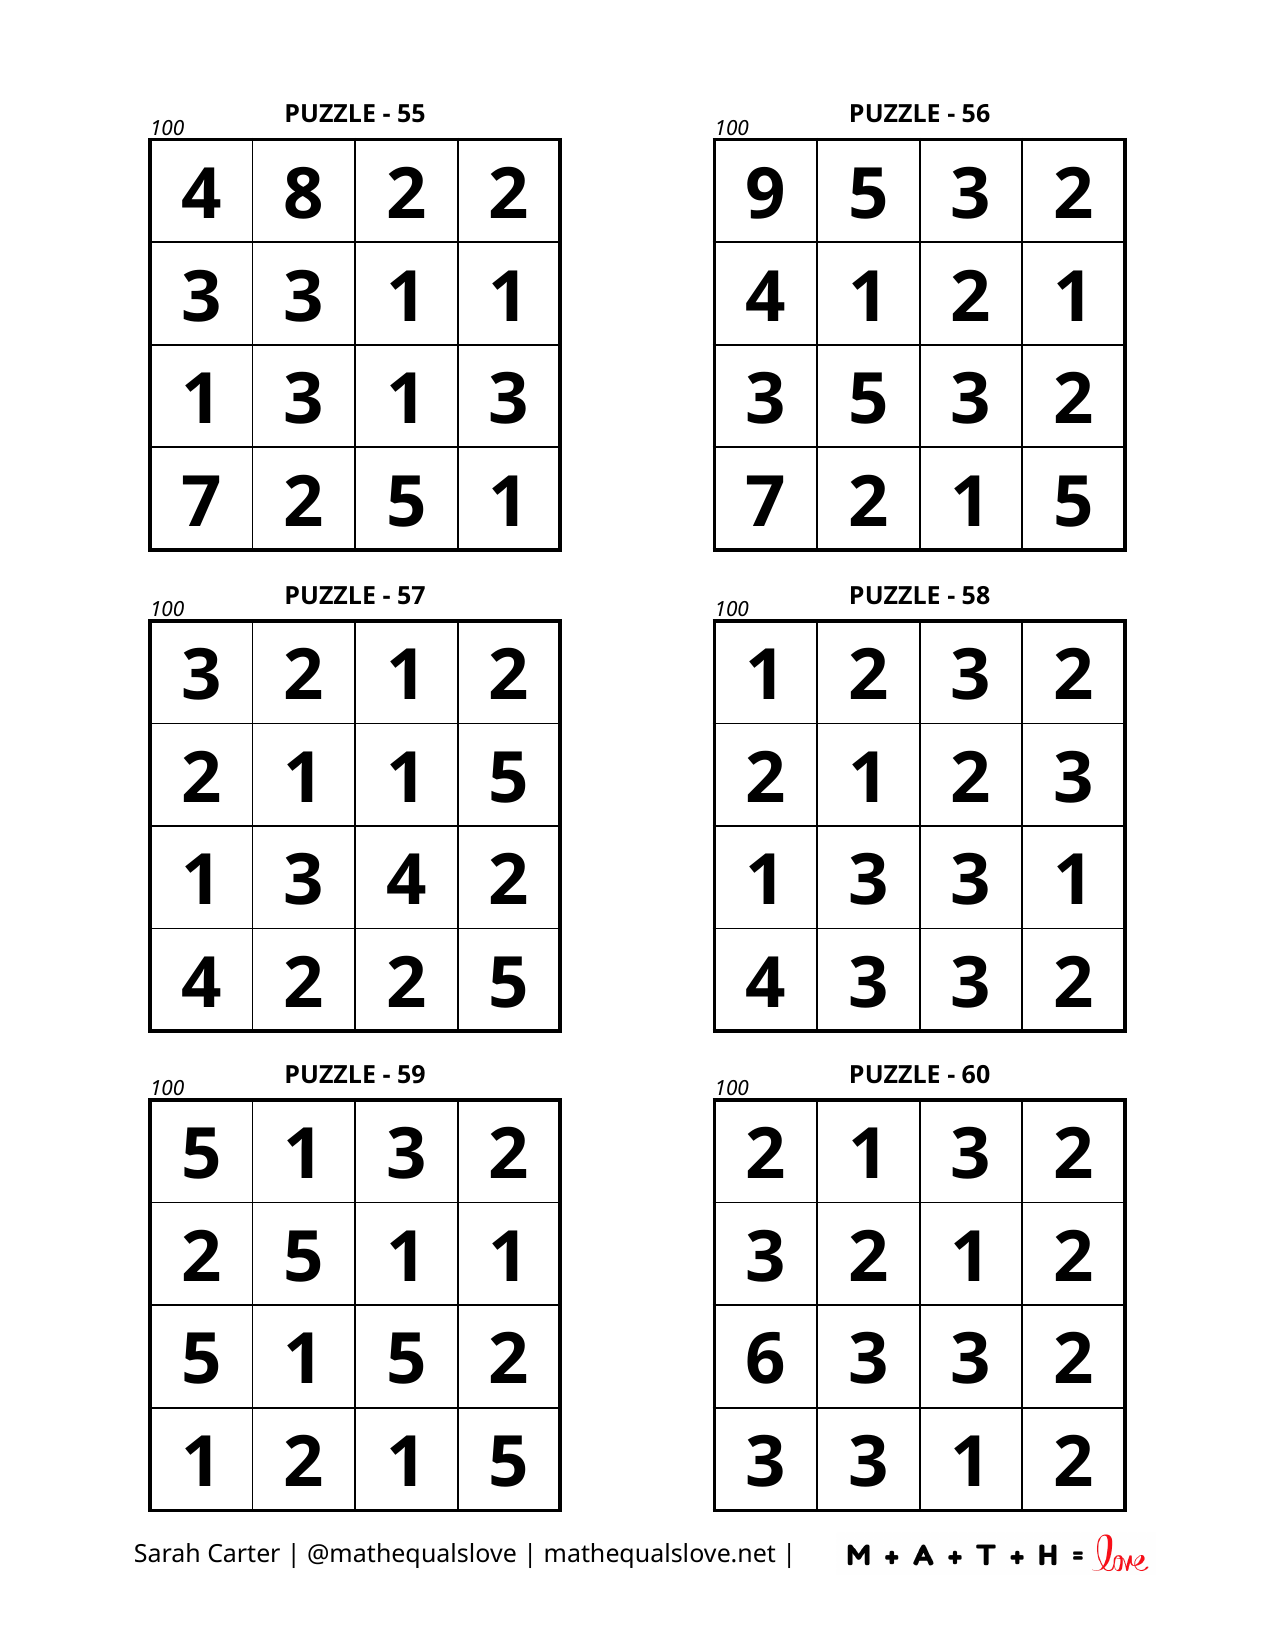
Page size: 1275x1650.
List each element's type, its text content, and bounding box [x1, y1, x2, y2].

table_cell 3 [253, 243, 354, 344]
table_cell 2 [921, 724, 1021, 825]
table_cell 2 [253, 448, 354, 548]
table_cell 5 [356, 1306, 457, 1407]
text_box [118, 1529, 1199, 1576]
table_cell 6 [716, 1306, 816, 1407]
table_cell 2 [356, 929, 457, 1029]
table_cell 7 [716, 448, 816, 548]
table_cell 3 [253, 346, 354, 446]
table_cell 2 [459, 827, 558, 928]
table_cell 3 [818, 1306, 919, 1407]
table_header 1 [356, 623, 457, 723]
table_cell 5 [818, 346, 919, 446]
table_cell 3 [1023, 724, 1123, 825]
table_header 8 [253, 141, 354, 241]
table_cell 1 [1023, 827, 1123, 928]
table_header 2 [253, 623, 354, 723]
table_cell 2 [1023, 1409, 1123, 1509]
table_cell 3 [152, 243, 252, 344]
table_cell 1 [716, 827, 816, 928]
table_cell 1 [152, 827, 252, 928]
table_cell 5 [459, 724, 558, 825]
table_header 2 [1023, 623, 1123, 723]
text_box 100 [149, 595, 359, 621]
table_cell 2 [152, 1203, 252, 1304]
text_box PUZZLE - 58 [714, 579, 1125, 610]
table_cell 1 [818, 724, 919, 825]
table_cell 1 [459, 1203, 558, 1304]
table_cell 2 [152, 724, 252, 825]
table_cell 3 [921, 1306, 1021, 1407]
table_cell 1 [818, 243, 919, 344]
table_cell 2 [818, 448, 919, 548]
table_cell 1 [459, 448, 558, 548]
table_cell 1 [921, 448, 1021, 548]
table_cell 1 [921, 1203, 1021, 1304]
table_header 2 [459, 623, 558, 723]
table_cell 5 [459, 1409, 558, 1509]
table_cell 3 [716, 346, 816, 446]
table_cell 5 [152, 1306, 252, 1407]
table_cell 4 [356, 827, 457, 928]
table_cell 2 [253, 929, 354, 1029]
table_cell 3 [716, 1409, 816, 1509]
table_header 4 [152, 141, 252, 241]
table_cell 4 [716, 243, 816, 344]
table_cell 2 [921, 243, 1021, 344]
text_box 100 [714, 595, 923, 621]
table_cell 3 [459, 346, 558, 446]
table_cell 3 [818, 827, 919, 928]
table_cell 3 [253, 827, 354, 928]
table_cell 1 [152, 346, 252, 446]
table_header 1 [253, 1102, 354, 1202]
table_cell 1 [356, 724, 457, 825]
table_cell 1 [459, 243, 558, 344]
table_cell 2 [253, 1409, 354, 1509]
table_header 3 [921, 1102, 1021, 1202]
table_cell 1 [356, 1203, 457, 1304]
table_cell 5 [356, 448, 457, 548]
table_header 1 [716, 623, 816, 723]
text_box PUZZLE - 57 [149, 579, 561, 610]
table_cell 3 [921, 929, 1021, 1029]
table_header 2 [716, 1102, 816, 1202]
table_cell 3 [818, 1409, 919, 1509]
text_box PUZZLE - 55 [149, 97, 561, 128]
table_cell 2 [1023, 1203, 1123, 1304]
table_header 2 [459, 1102, 558, 1202]
text_box 100 [149, 1074, 359, 1100]
table_cell 3 [716, 1203, 816, 1304]
table_header 3 [356, 1102, 457, 1202]
table_cell 2 [1023, 929, 1123, 1029]
table_header 2 [459, 141, 558, 241]
table_header 1 [818, 1102, 919, 1202]
table_cell 5 [459, 929, 558, 1029]
table_cell 3 [921, 827, 1021, 928]
table_cell 1 [356, 243, 457, 344]
table_cell 1 [253, 724, 354, 825]
text_box PUZZLE - 59 [149, 1058, 561, 1089]
text_box 100 [714, 1074, 923, 1100]
table_cell 1 [1023, 243, 1123, 344]
table_header 5 [152, 1102, 252, 1202]
table_header 3 [921, 141, 1021, 241]
table_cell 3 [921, 346, 1021, 446]
text_box PUZZLE - 56 [714, 97, 1125, 128]
table_cell 2 [1023, 346, 1123, 446]
table_header 3 [921, 623, 1021, 723]
table_cell 2 [459, 1306, 558, 1407]
table_header 2 [1023, 1102, 1123, 1202]
table_cell 1 [921, 1409, 1021, 1509]
table_header 2 [356, 141, 457, 241]
table_cell 1 [253, 1306, 354, 1407]
table_cell 2 [1023, 1306, 1123, 1407]
table_cell 3 [818, 929, 919, 1029]
table_cell 4 [152, 929, 252, 1029]
table_cell 2 [818, 1203, 919, 1304]
table_header 2 [818, 623, 919, 723]
text_box 100 [149, 114, 359, 140]
table_header 3 [152, 623, 252, 723]
text_box PUZZLE - 60 [714, 1058, 1125, 1089]
table_cell 1 [356, 1409, 457, 1509]
table_header 2 [1023, 141, 1123, 241]
table_cell 1 [356, 346, 457, 446]
table_cell 7 [152, 448, 252, 548]
text_box 100 [714, 114, 923, 140]
table_header 9 [716, 141, 816, 241]
table_header 5 [818, 141, 919, 241]
table_cell 2 [716, 724, 816, 825]
table_cell 1 [152, 1409, 252, 1509]
table_cell 5 [1023, 448, 1123, 548]
table_cell 5 [253, 1203, 354, 1304]
table_cell 4 [716, 929, 816, 1029]
